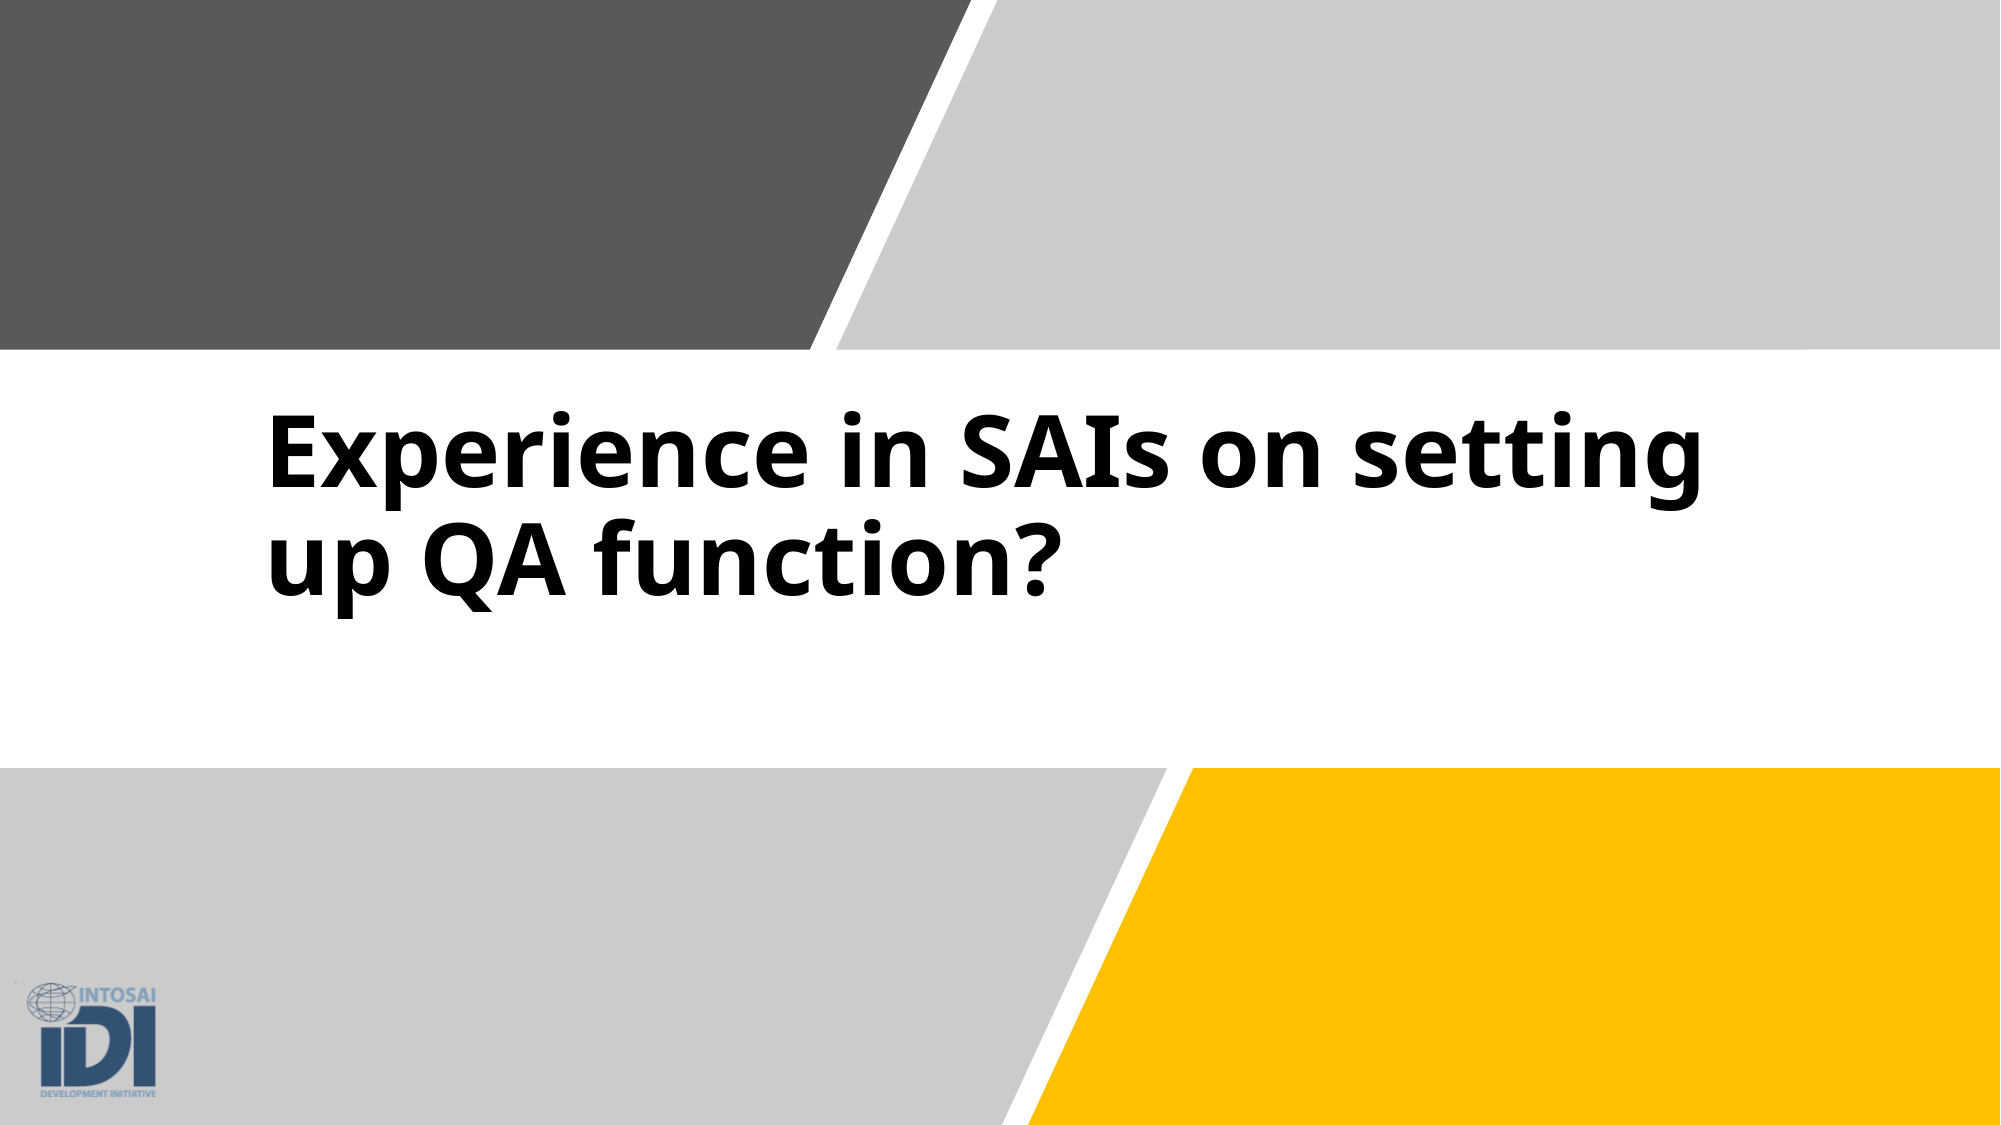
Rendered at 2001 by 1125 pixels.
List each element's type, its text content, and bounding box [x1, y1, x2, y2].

title Experience in SAIs on setting up QA function? [249, 368, 1750, 625]
text_box [834, 0, 2000, 351]
text_box [1007, 767, 1192, 1125]
text_box [0, 0, 973, 351]
text_box [1026, 767, 2000, 1125]
text_box [0, 767, 1169, 1125]
